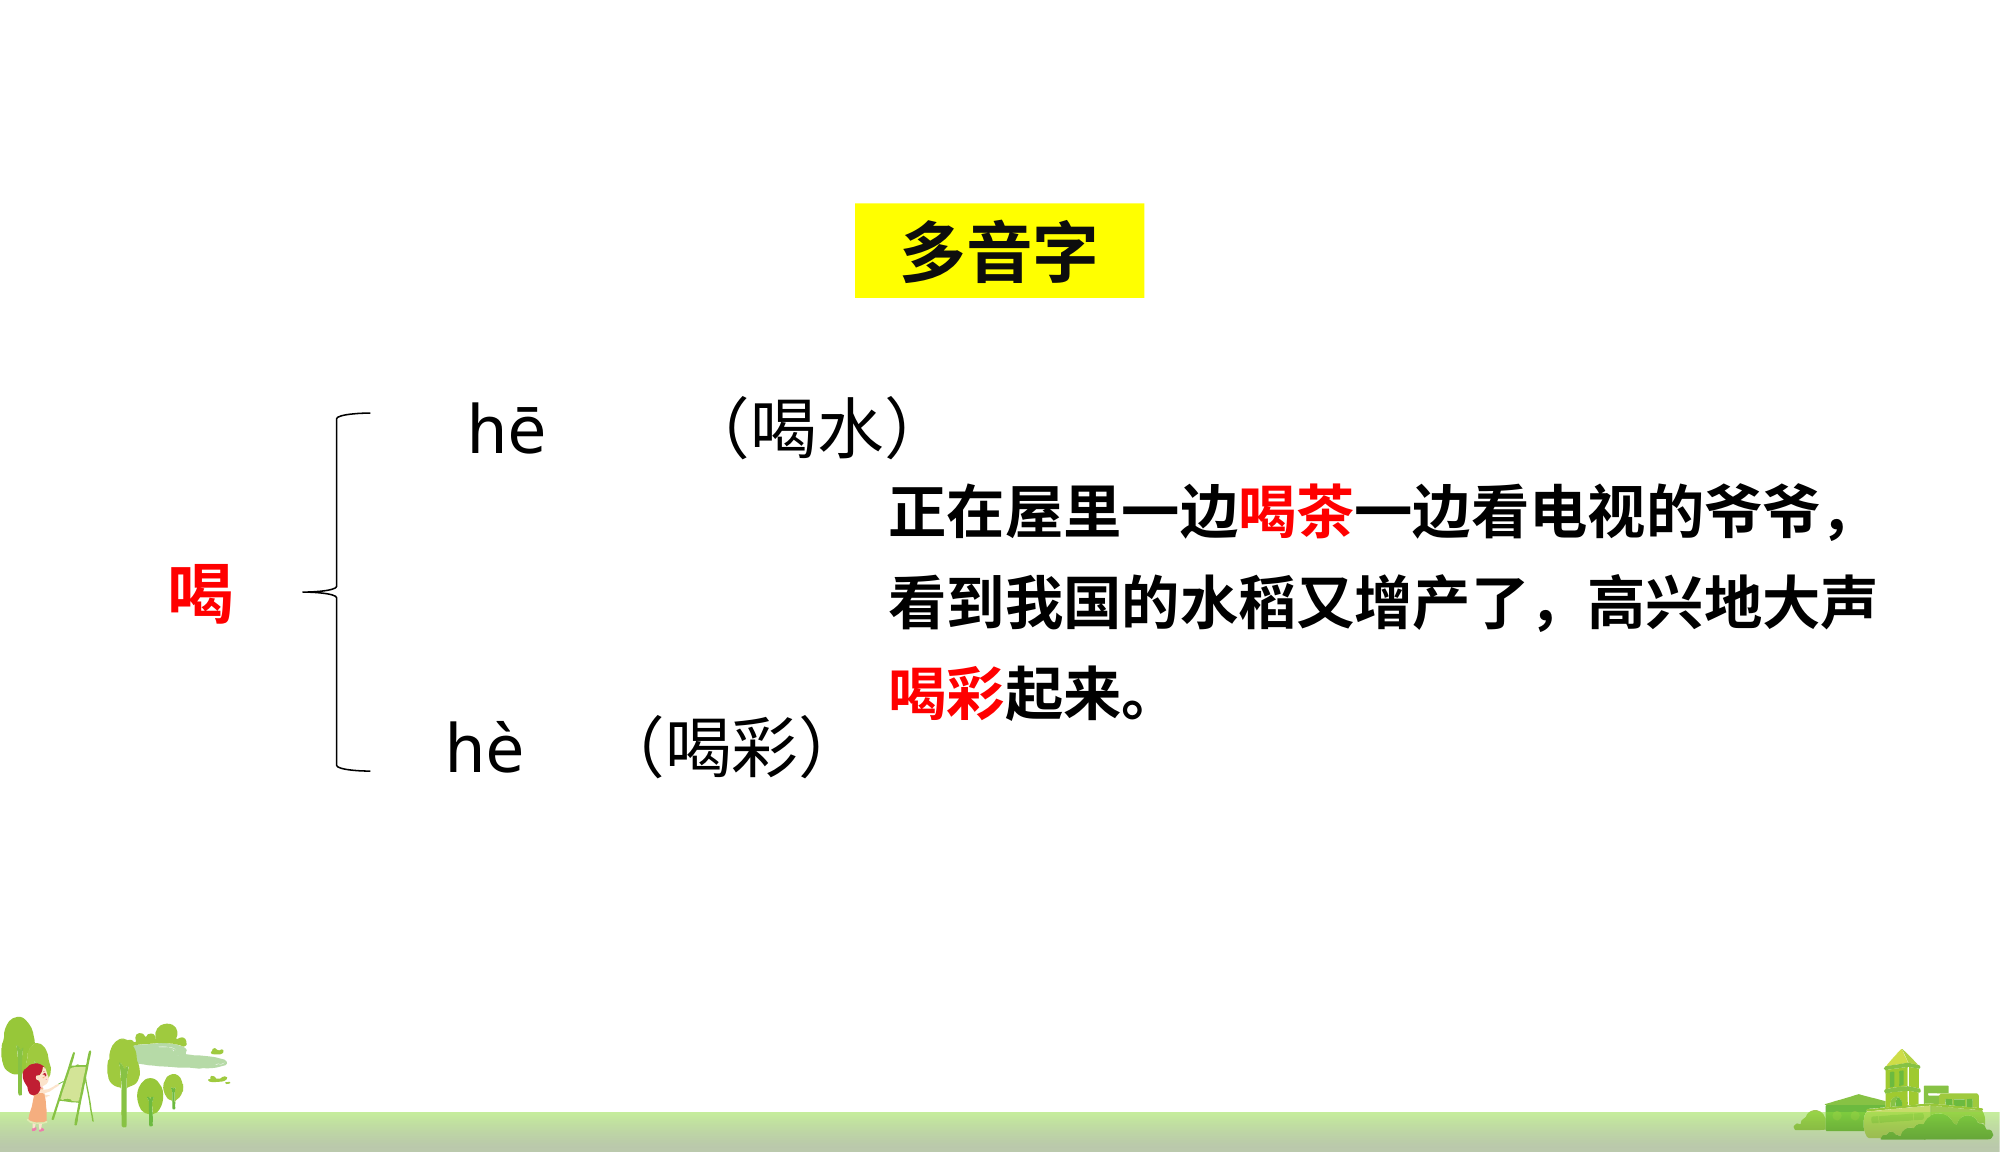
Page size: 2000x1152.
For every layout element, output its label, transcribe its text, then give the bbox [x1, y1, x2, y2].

text_box [302, 413, 371, 772]
text_box hē （喝水） hè （喝彩） [413, 299, 1246, 794]
text_box 喝 [152, 544, 267, 639]
text_box 多音字 [855, 203, 1145, 298]
text_box 正在屋里一边喝茶一边看电视的爷爷，看到我国的水稻又增产了，高兴地大声喝彩起来。 [873, 446, 1925, 735]
